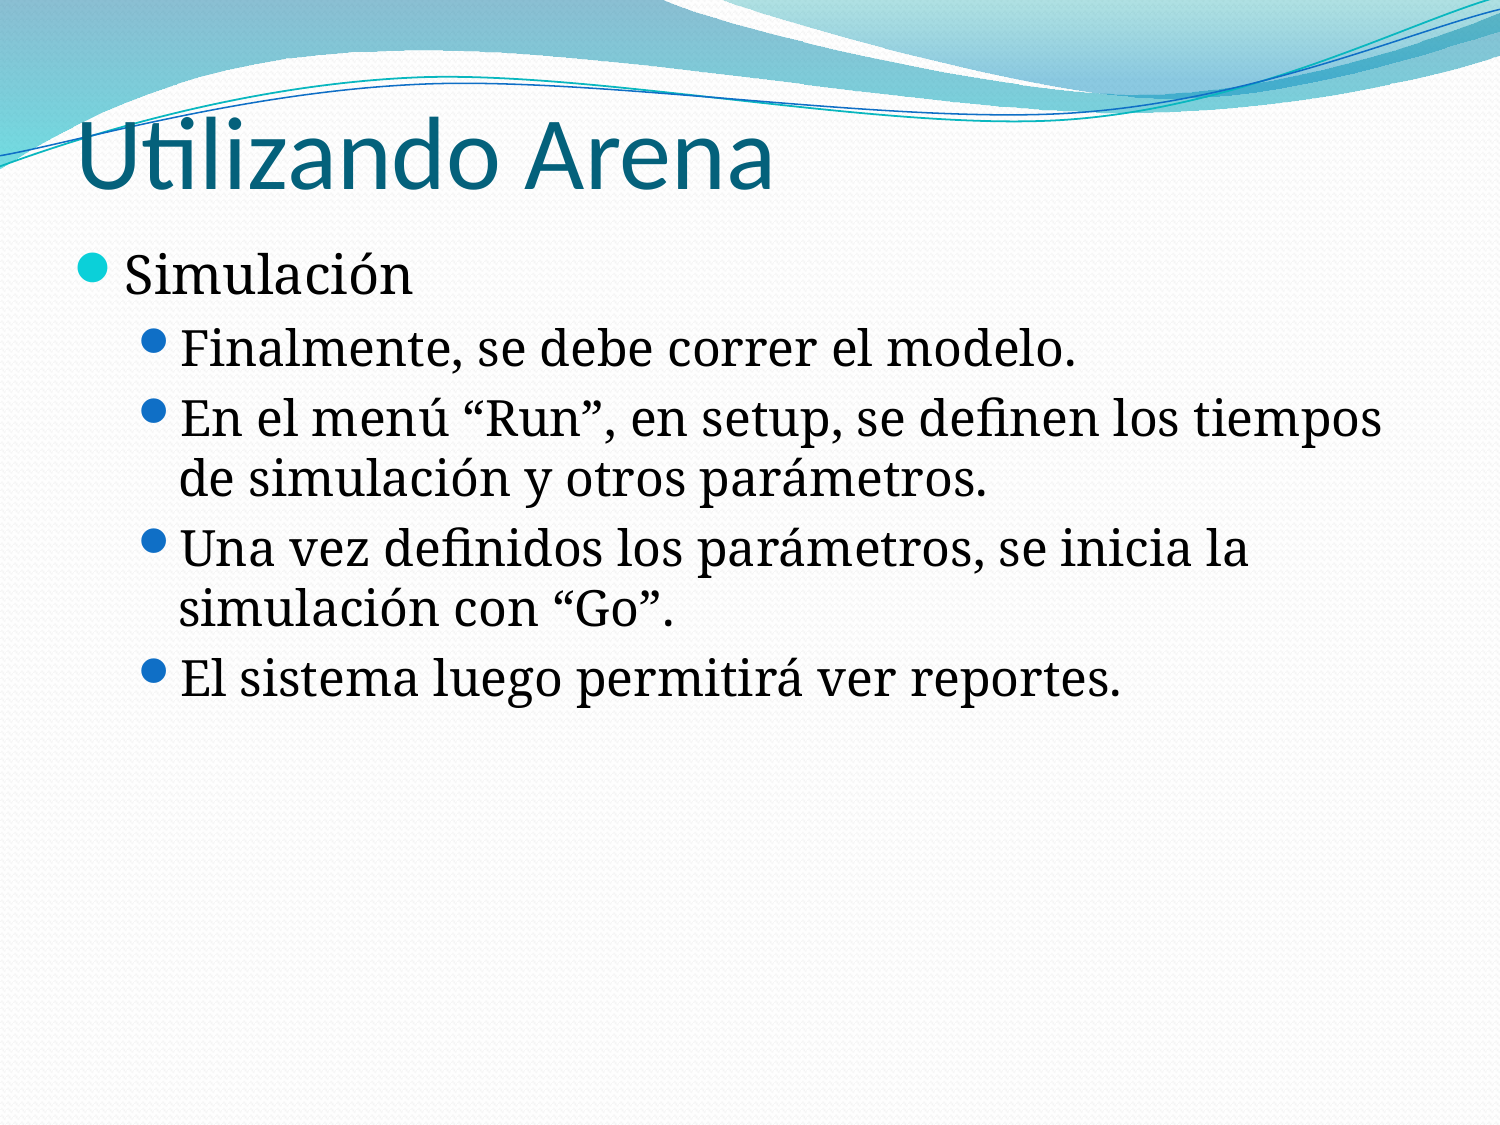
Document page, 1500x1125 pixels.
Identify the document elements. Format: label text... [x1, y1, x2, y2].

text_box Utilizando Arena [74, 70, 1425, 211]
list Simulación Finalmente, se debe correr el modelo. En el menú “Run”, en setup, se definen los tiempos de simulación y otros parámetros. Una vez definidos los parámetros, se inicia la simulación con “Go”. El sistema luego permitirá ver reportes. [58, 240, 1409, 961]
